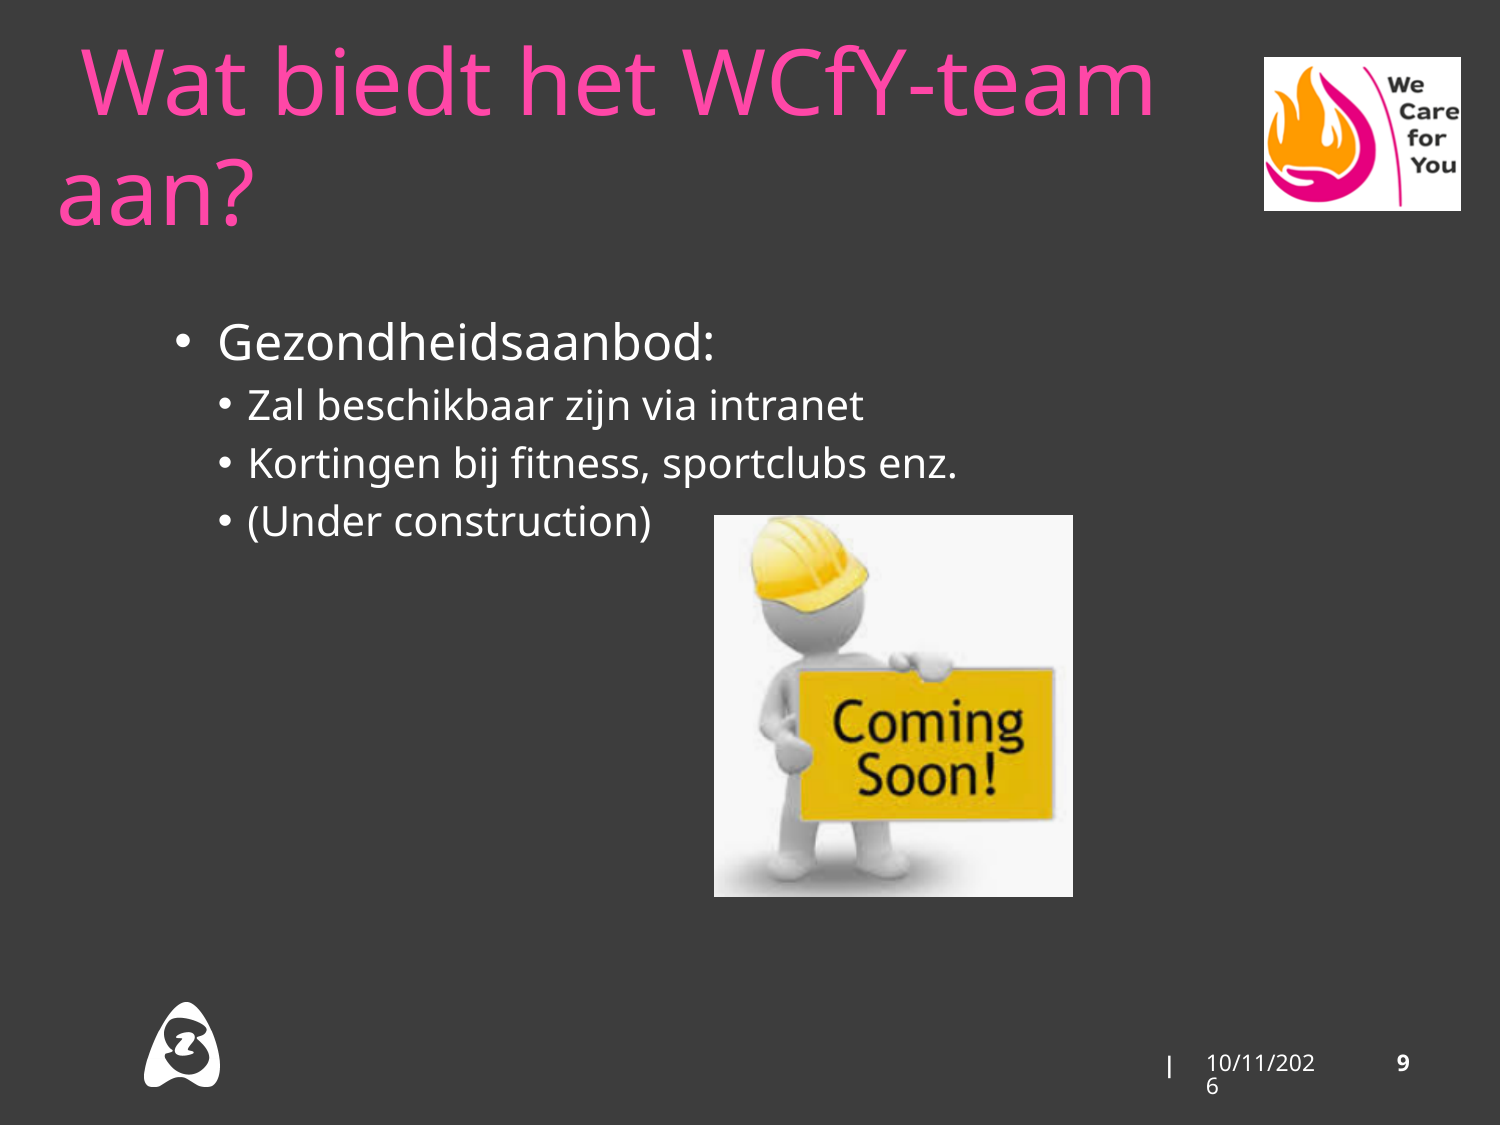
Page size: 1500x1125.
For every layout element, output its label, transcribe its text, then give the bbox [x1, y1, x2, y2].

title Wat biedt het WCfY-team aan? [41, 40, 1270, 228]
picture [714, 514, 1073, 897]
slide_number 9 [1337, 1034, 1425, 1095]
picture [1263, 57, 1461, 211]
list Gezondheidsaanbod: Zal beschikbaar zijn via intranet Kortingen bij fitness, sportclubs enz. (Under construction) [159, 232, 1431, 953]
picture [144, 1002, 220, 1087]
footer | [271, 1034, 1191, 1095]
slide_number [1191, 1034, 1337, 1095]
